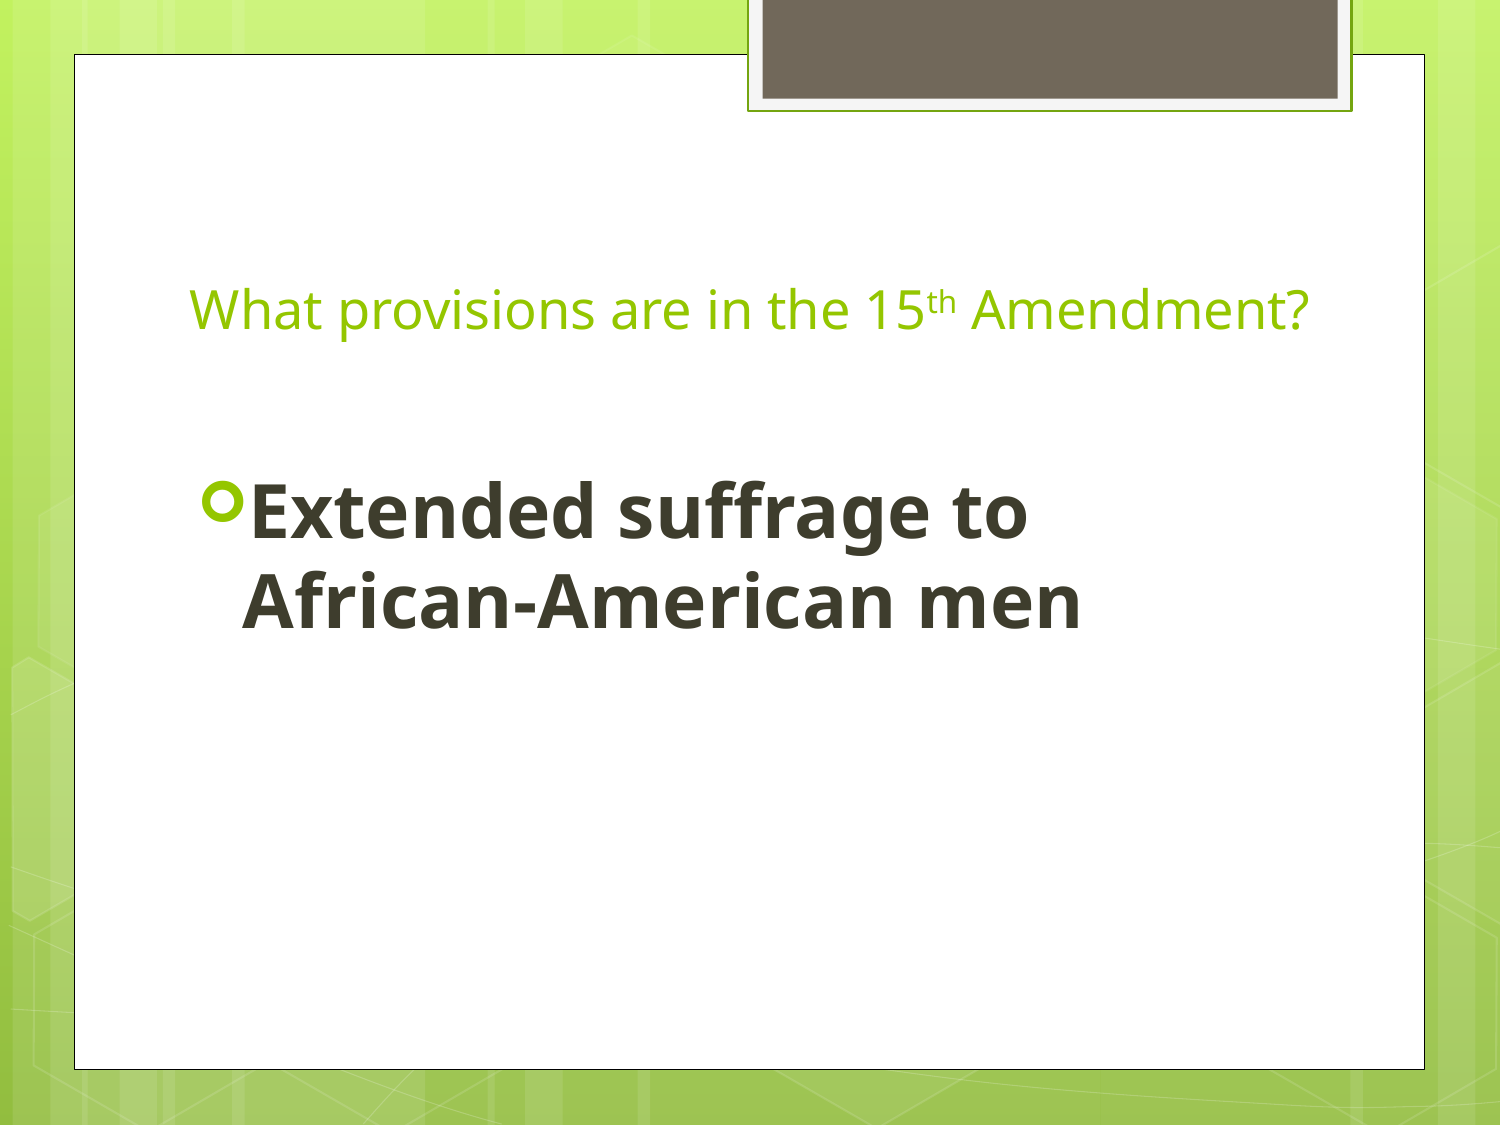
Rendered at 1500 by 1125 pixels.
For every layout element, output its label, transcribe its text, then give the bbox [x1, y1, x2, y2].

title What provisions are in the 15th Amendment? [174, 224, 1328, 413]
list Extended suffrage to African-American men [171, 381, 1325, 957]
